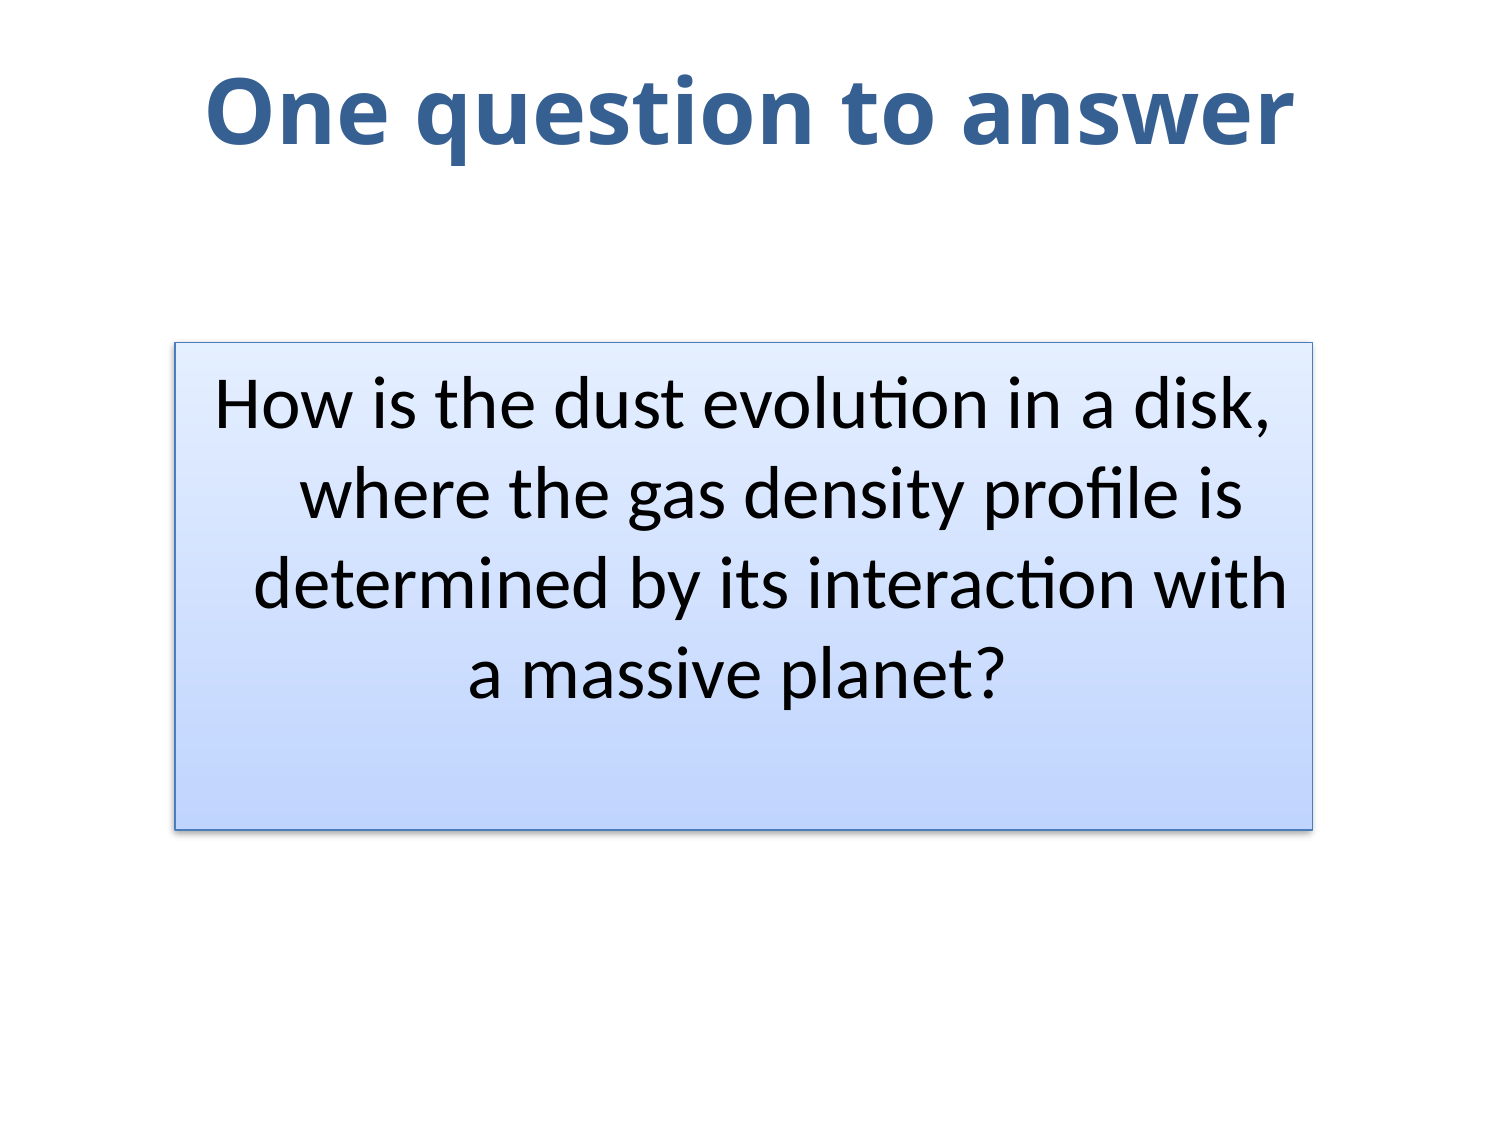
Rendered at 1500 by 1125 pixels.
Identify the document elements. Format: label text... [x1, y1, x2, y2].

list How is the dust evolution in a disk, where the gas density profile is determined by its interaction with a massive planet? [174, 342, 1313, 831]
title One question to answer [75, 45, 1425, 233]
